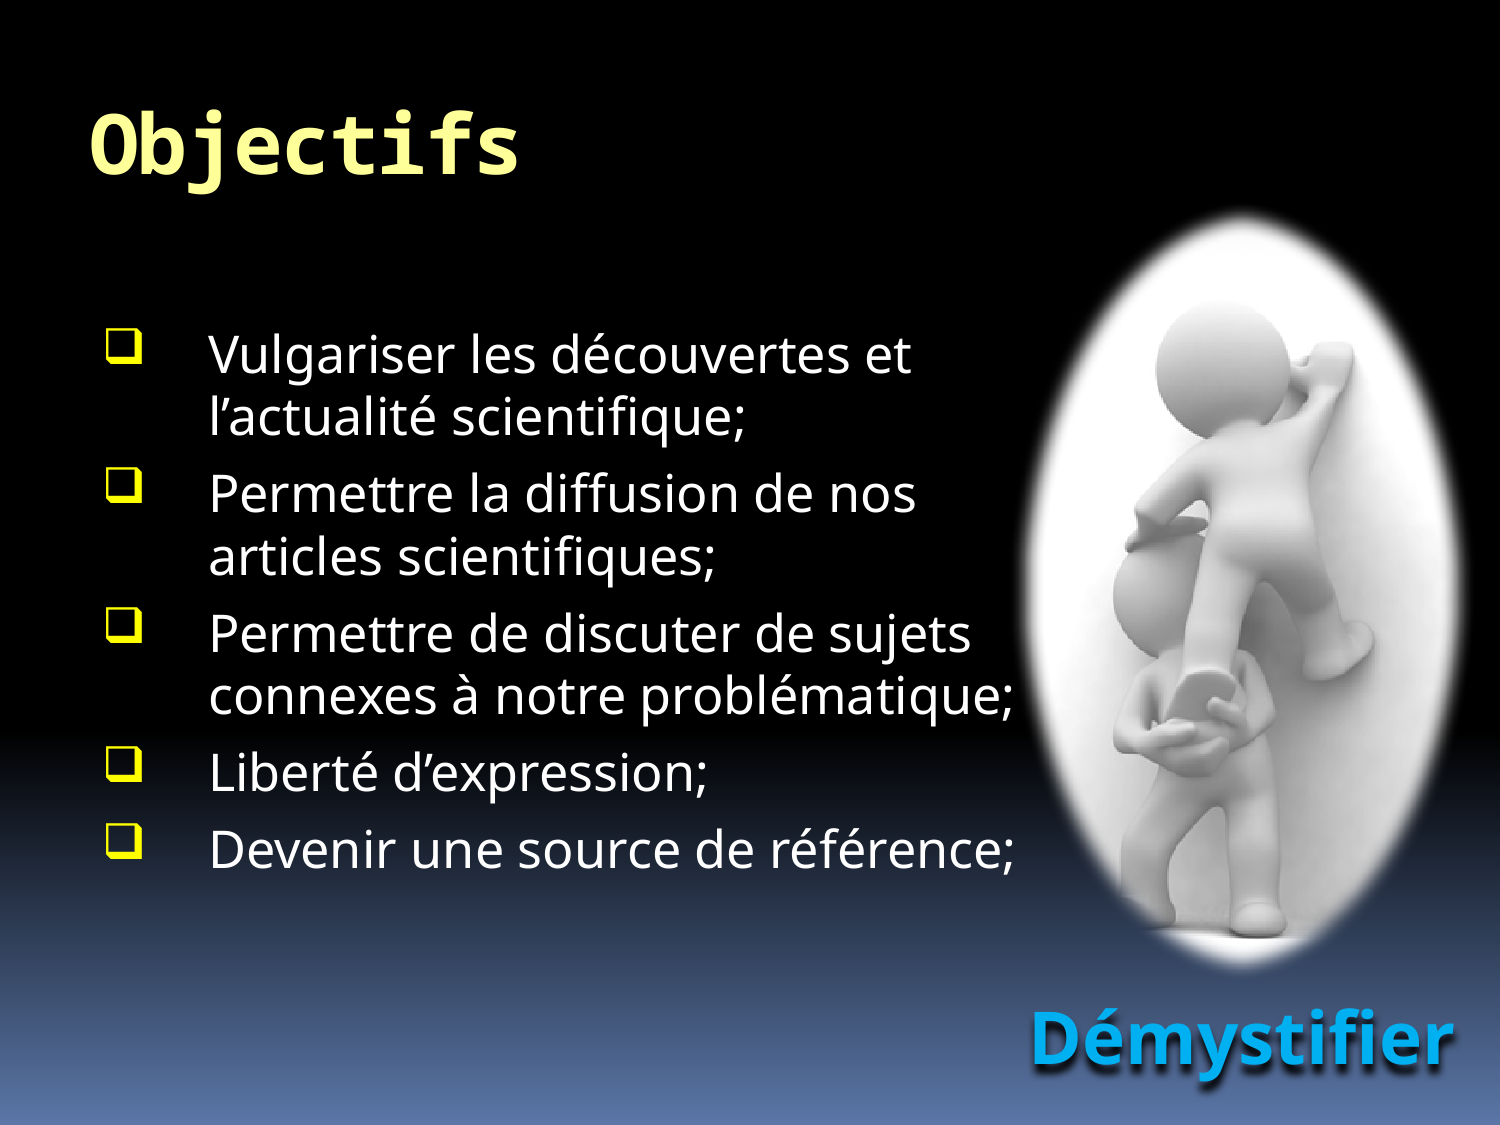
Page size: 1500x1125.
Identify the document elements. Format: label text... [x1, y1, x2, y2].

title Objectifs [75, 83, 1425, 234]
text_box Démystifier [1007, 992, 1477, 1087]
picture [1007, 198, 1477, 982]
list Vulgariser les découvertes et l’actualité scientifique; Permettre la diffusion de nos articles scientifiques; Permettre de discuter de sujets connexes à notre problématique; Liberté d’expression; Devenir une source de référence; [76, 313, 999, 903]
